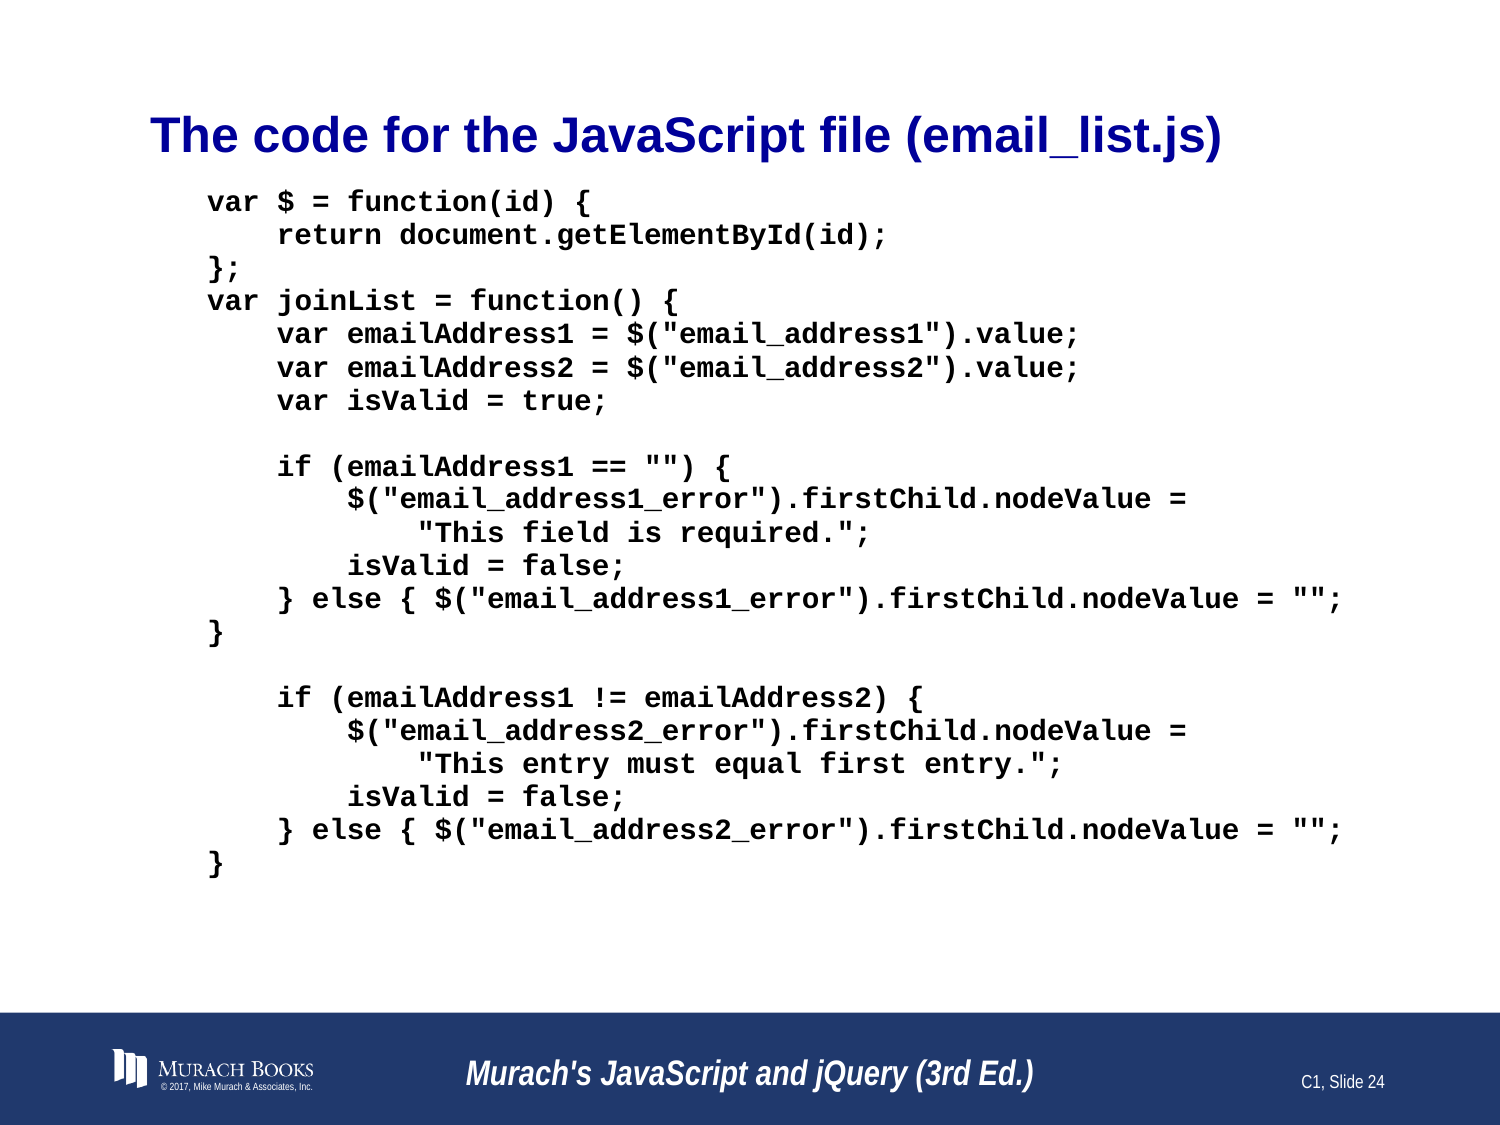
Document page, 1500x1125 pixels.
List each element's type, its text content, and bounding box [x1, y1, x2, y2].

title The code for the JavaScript file (email_list.js) [150, 102, 1350, 164]
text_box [149, 187, 1350, 915]
slide_number C1, Slide 24 [1087, 1025, 1400, 1100]
slide_number Murach's JavaScript and jQuery (3rd Ed.) [463, 1025, 1050, 1100]
footer © 2017, Mike Murach & Associates, Inc. [12, 1025, 463, 1100]
